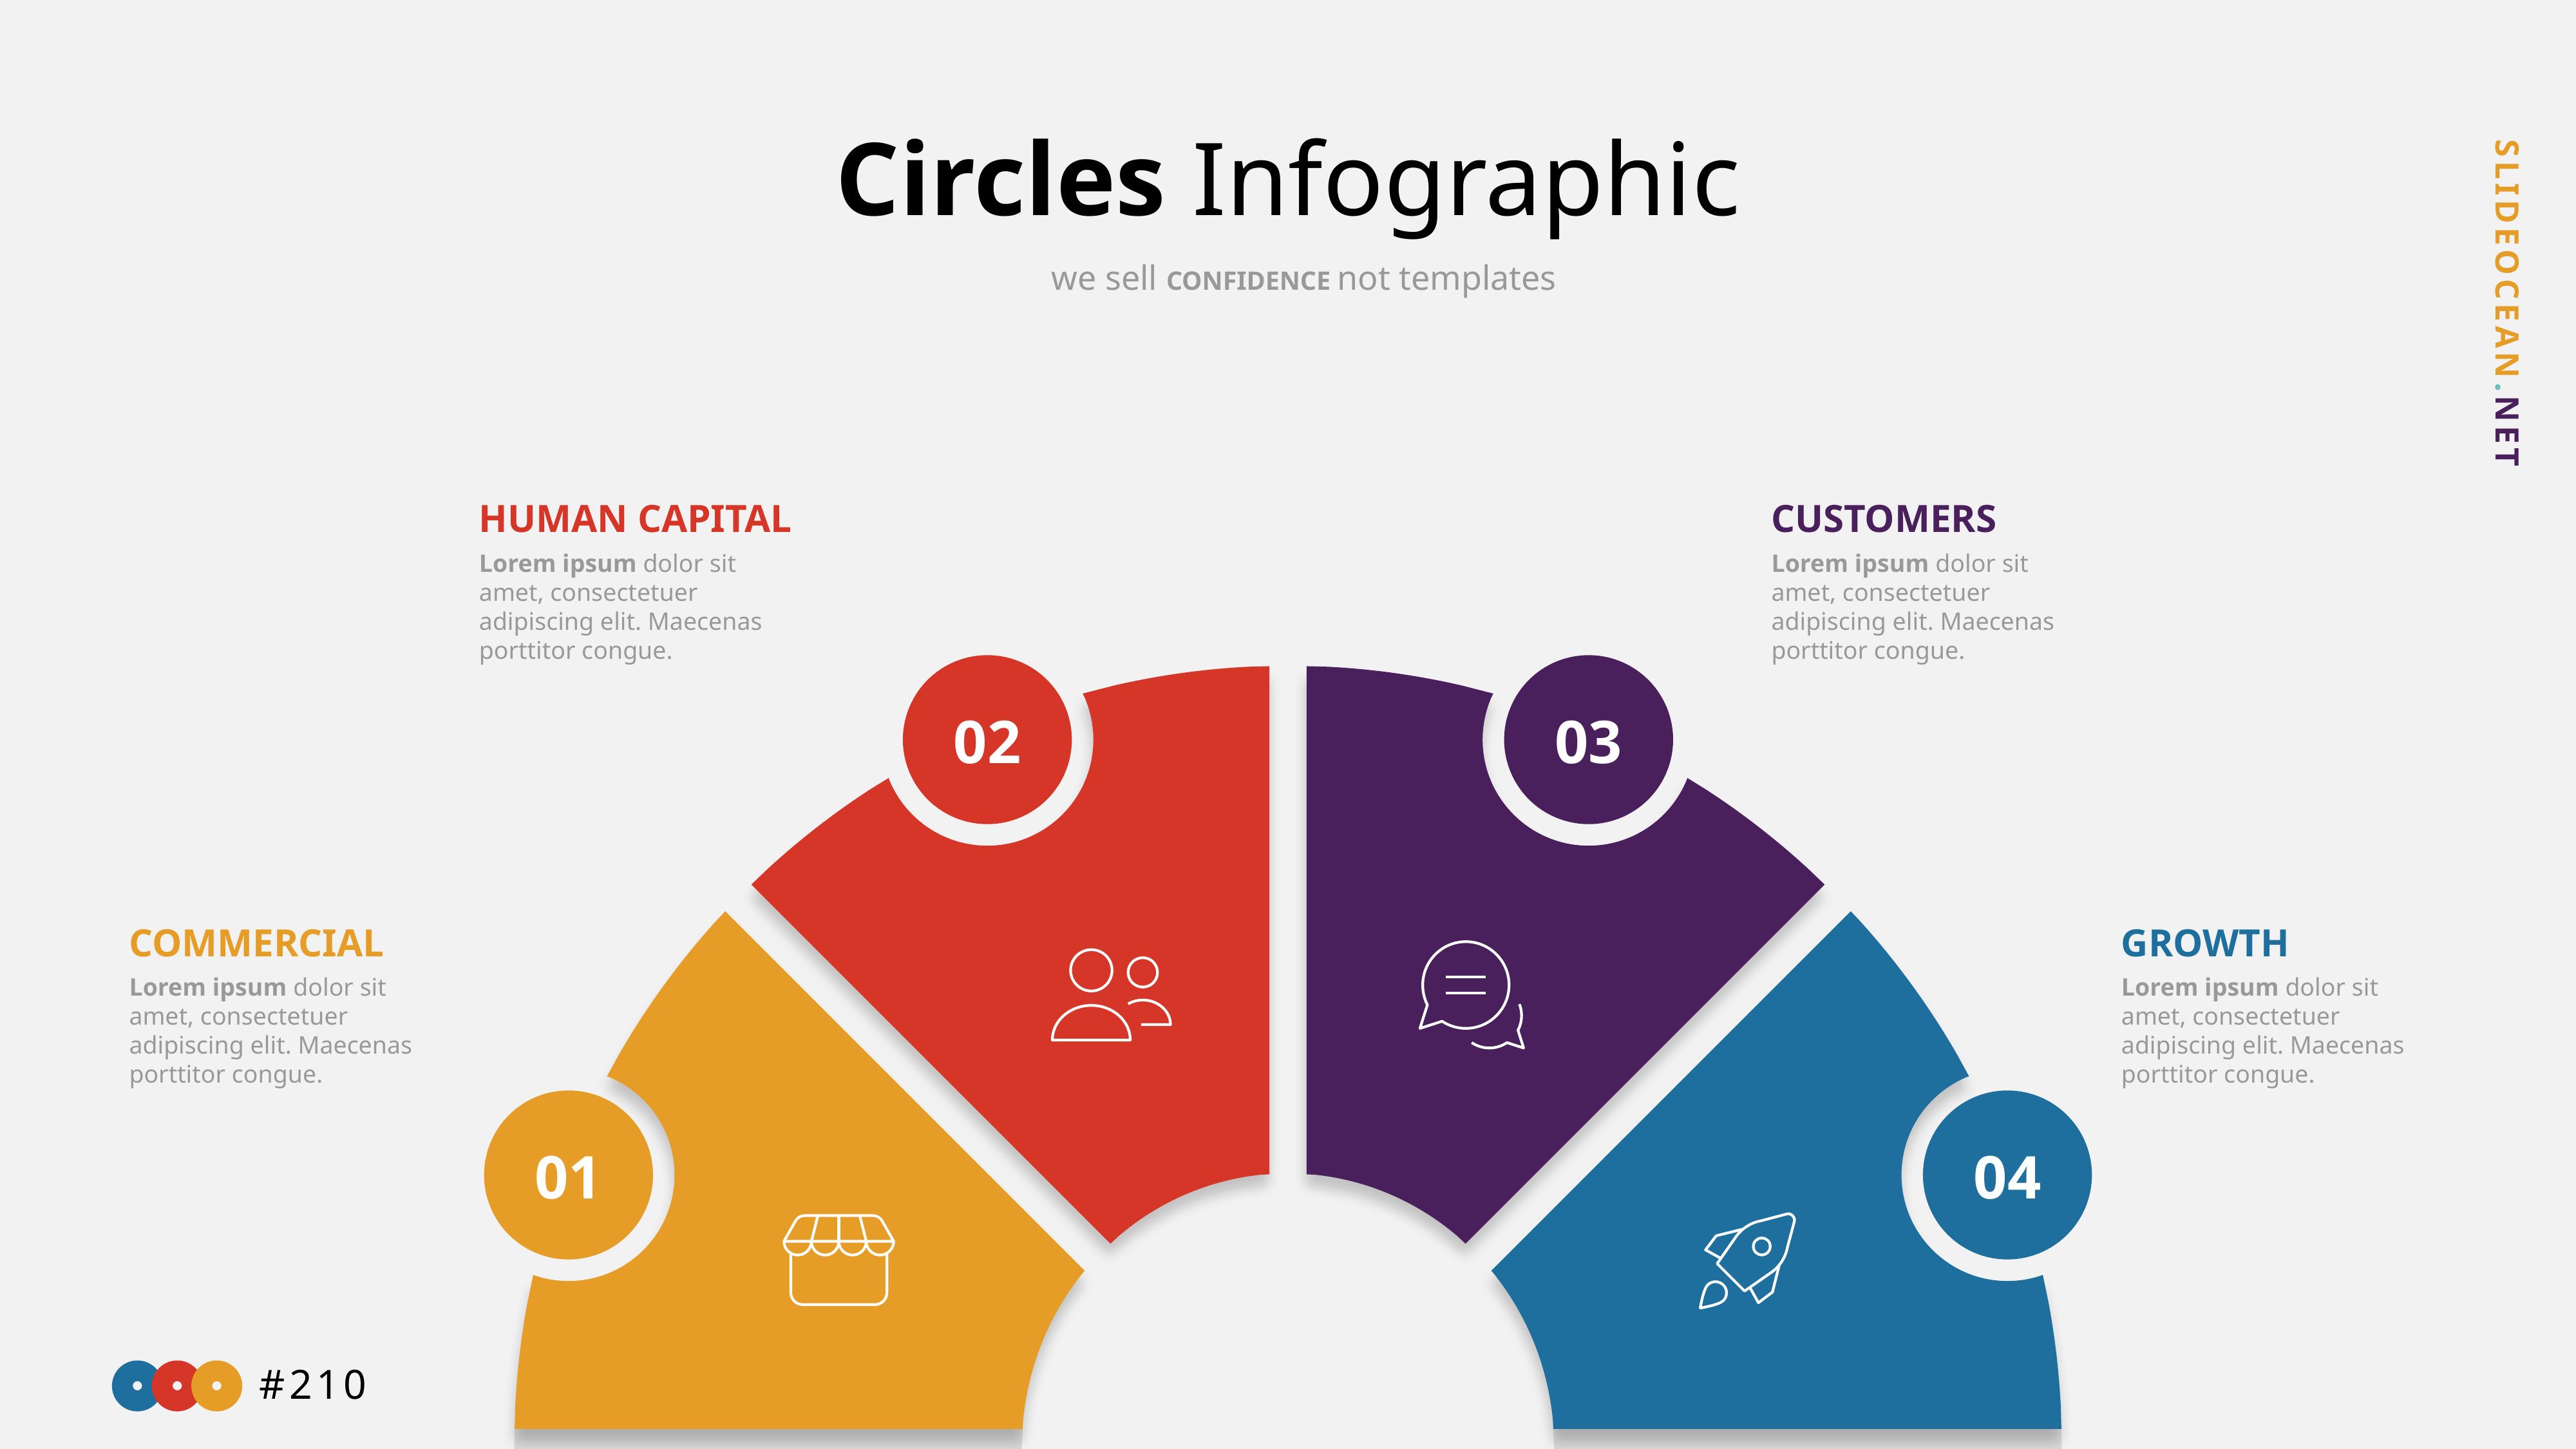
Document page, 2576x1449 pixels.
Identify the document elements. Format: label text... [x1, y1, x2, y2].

text_box 02 [902, 654, 1073, 826]
text_box [1052, 1005, 1131, 1040]
text_box [784, 1215, 894, 1305]
text_box [1705, 1213, 1795, 1303]
text_box [750, 665, 1271, 1245]
text_box [1419, 942, 1510, 1028]
text_box we sell CONFIDENCE not templates [1041, 251, 1566, 301]
text_box Circles Infographic [826, 110, 1750, 241]
text_box [1128, 999, 1171, 1025]
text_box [513, 1428, 2063, 1449]
text_box 03 [1503, 654, 1674, 826]
text_box 04 [1922, 1089, 2093, 1261]
text_box [1472, 1004, 1524, 1048]
text_box [1490, 909, 2063, 1428]
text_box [119, 913, 465, 1065]
text_box [513, 909, 1086, 1428]
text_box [469, 489, 815, 641]
text_box [1128, 958, 1158, 987]
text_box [2111, 913, 2457, 1065]
text_box [1305, 665, 1826, 1245]
text_box 01 [483, 1089, 654, 1261]
text_box #210 [259, 1359, 402, 1408]
text_box [1700, 1282, 1727, 1309]
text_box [1761, 489, 2107, 641]
text_box [1070, 949, 1112, 991]
